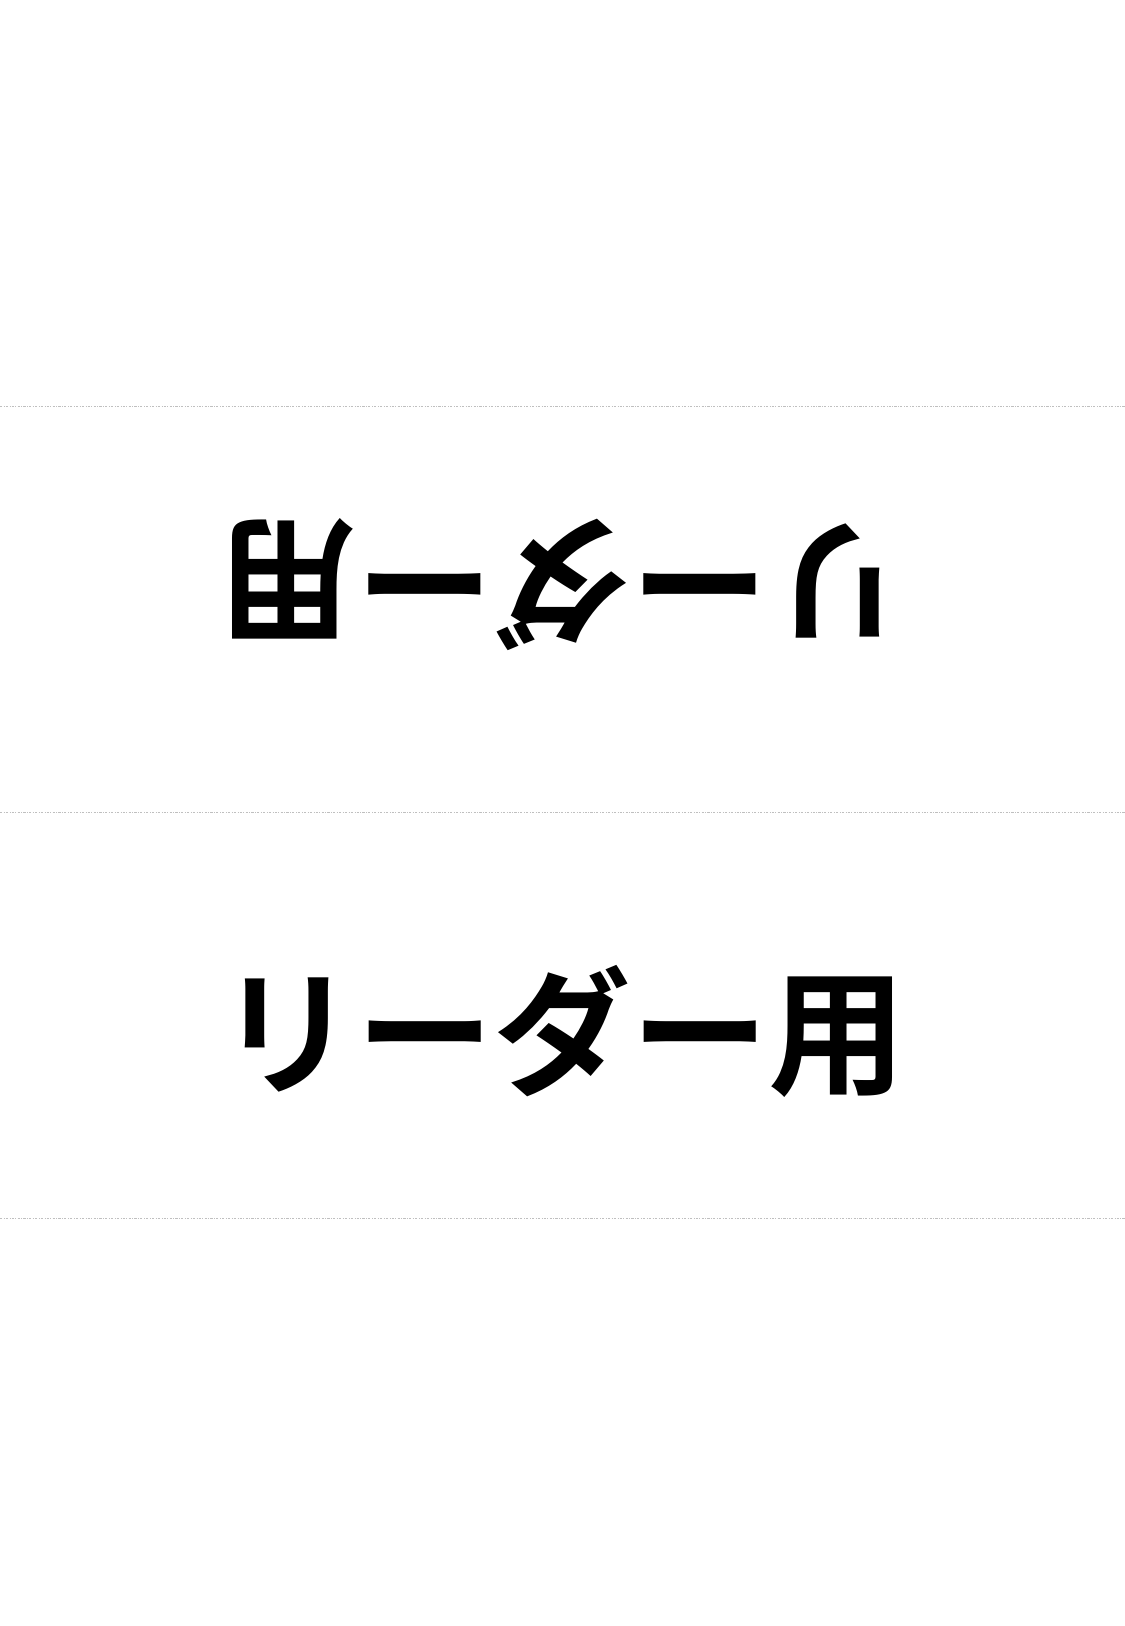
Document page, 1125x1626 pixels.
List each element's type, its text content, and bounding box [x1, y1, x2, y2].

text_box リーダー用 [204, 496, 922, 677]
text_box リーダー用 [203, 939, 922, 1120]
